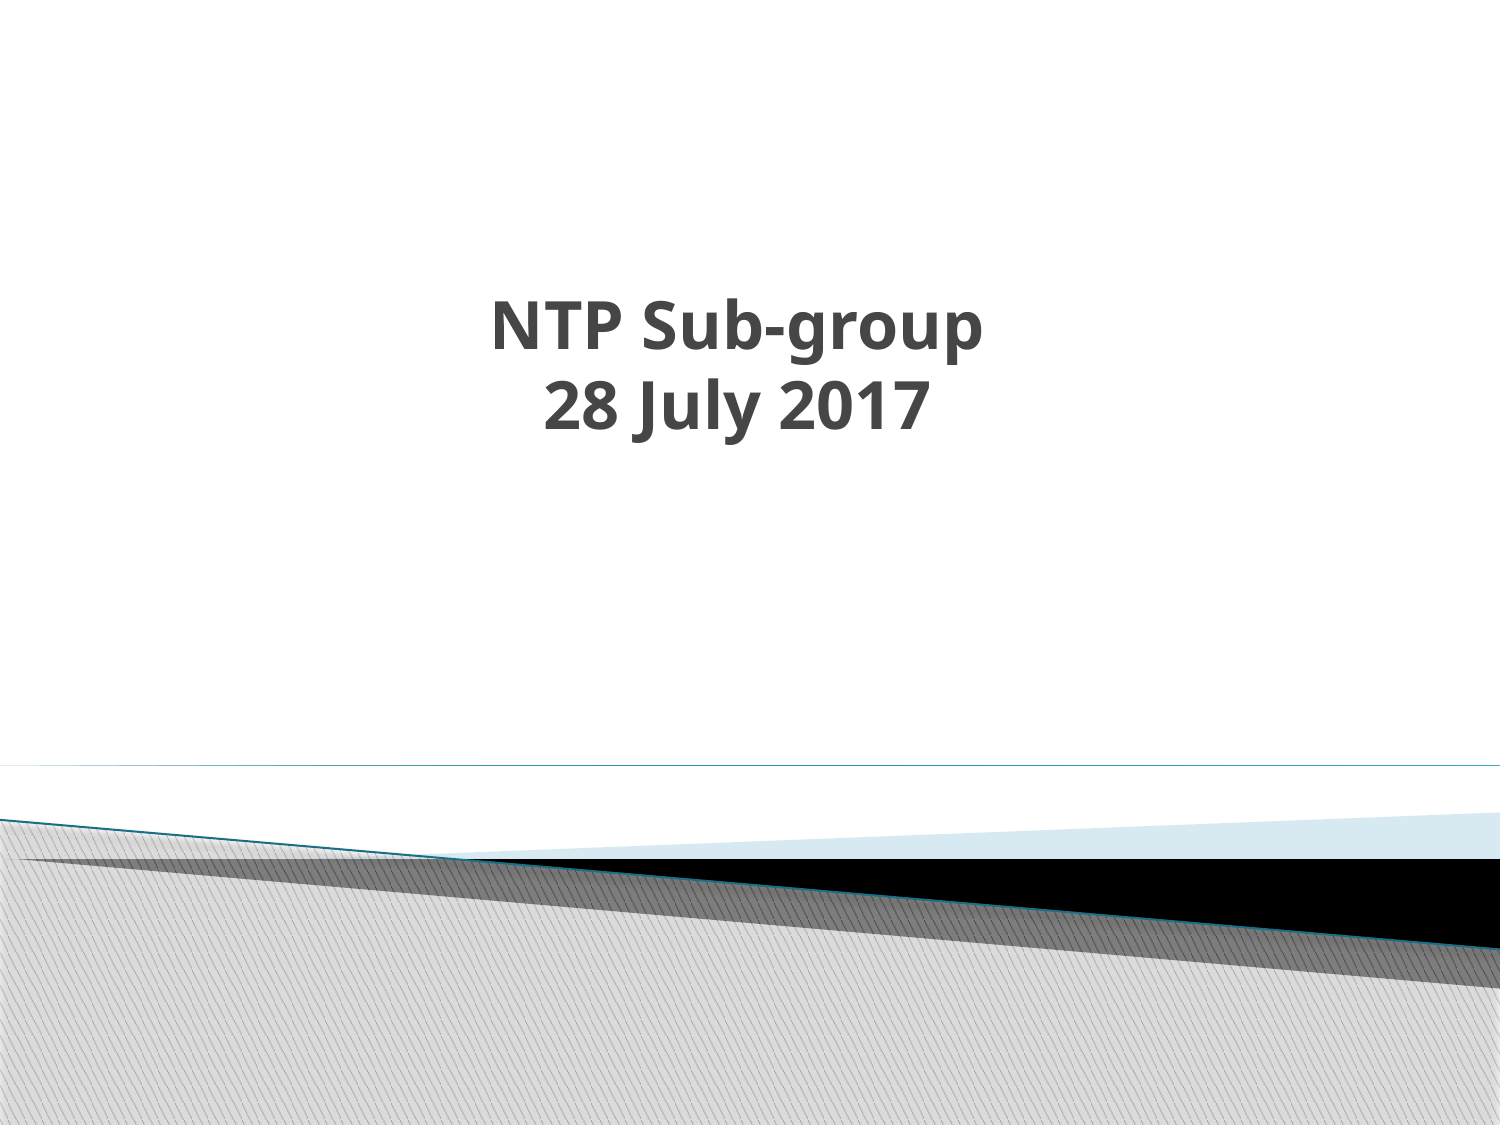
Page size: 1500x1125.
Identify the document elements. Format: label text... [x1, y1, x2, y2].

title NTP Sub-group 28 July 2017 [99, 237, 1375, 450]
picture [5, 859, 1500, 989]
